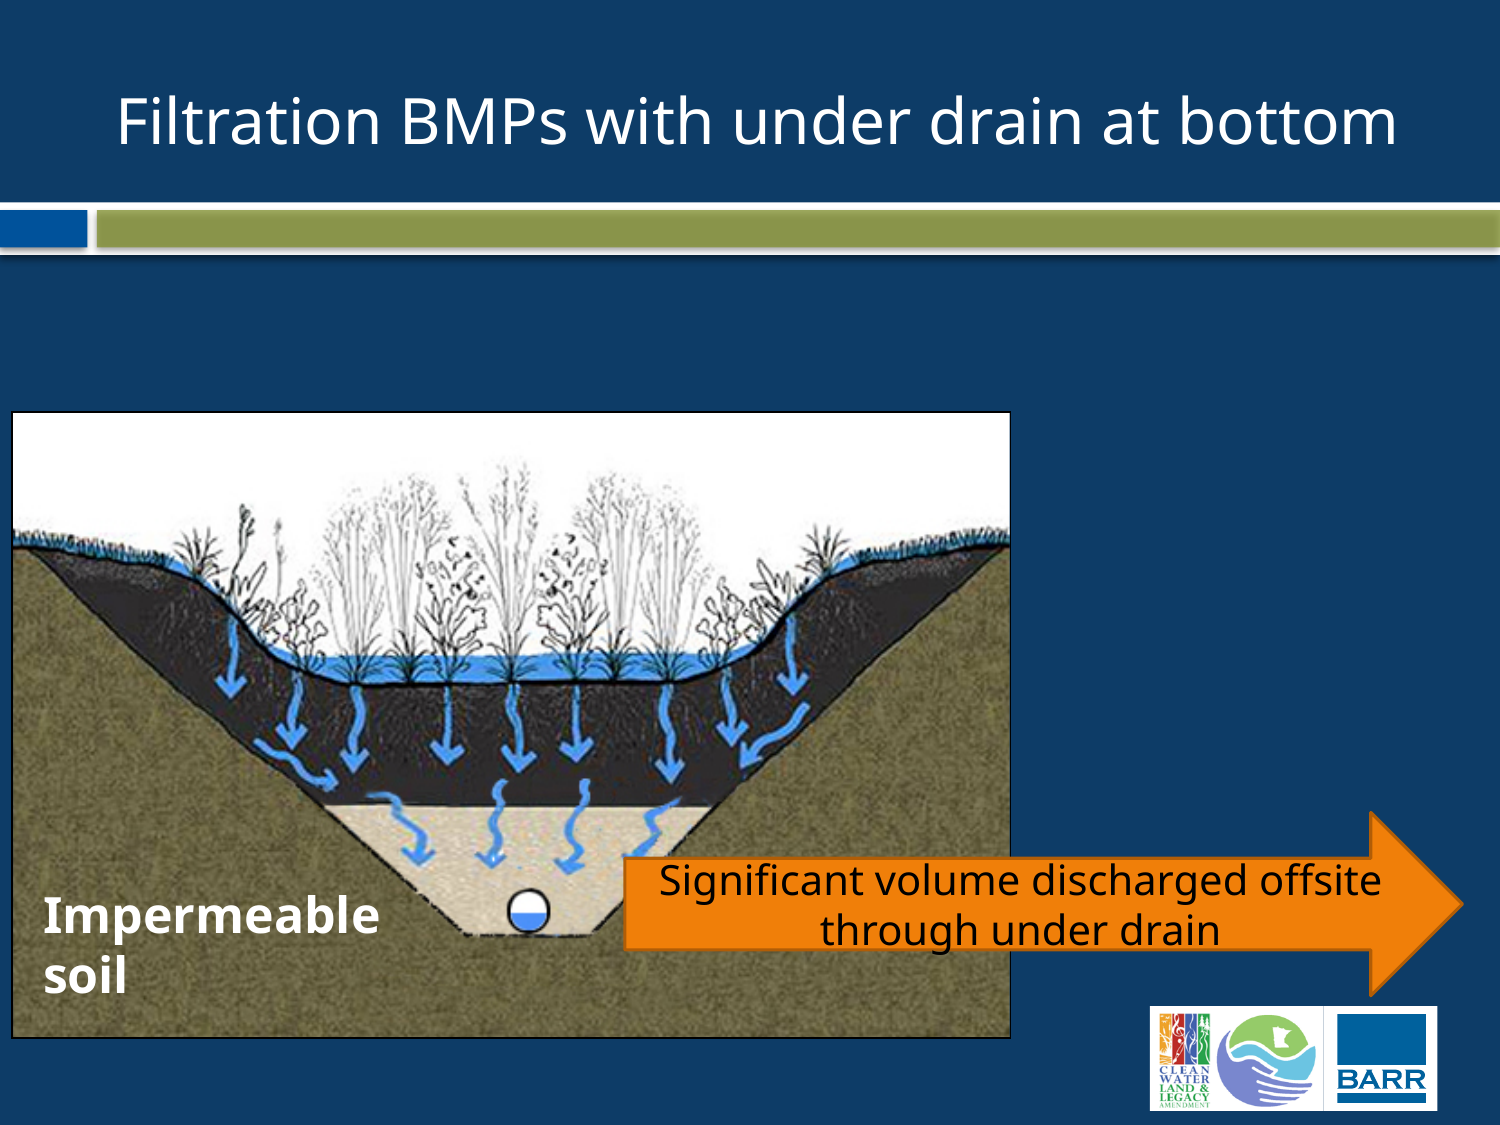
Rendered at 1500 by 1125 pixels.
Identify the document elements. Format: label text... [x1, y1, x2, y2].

text_box Significant volume discharged offsite through under drain [1014, 811, 1464, 998]
title Filtration BMPs with under drain at bottom [100, 37, 1438, 200]
picture [12, 412, 1011, 1038]
picture [1149, 1006, 1323, 1111]
